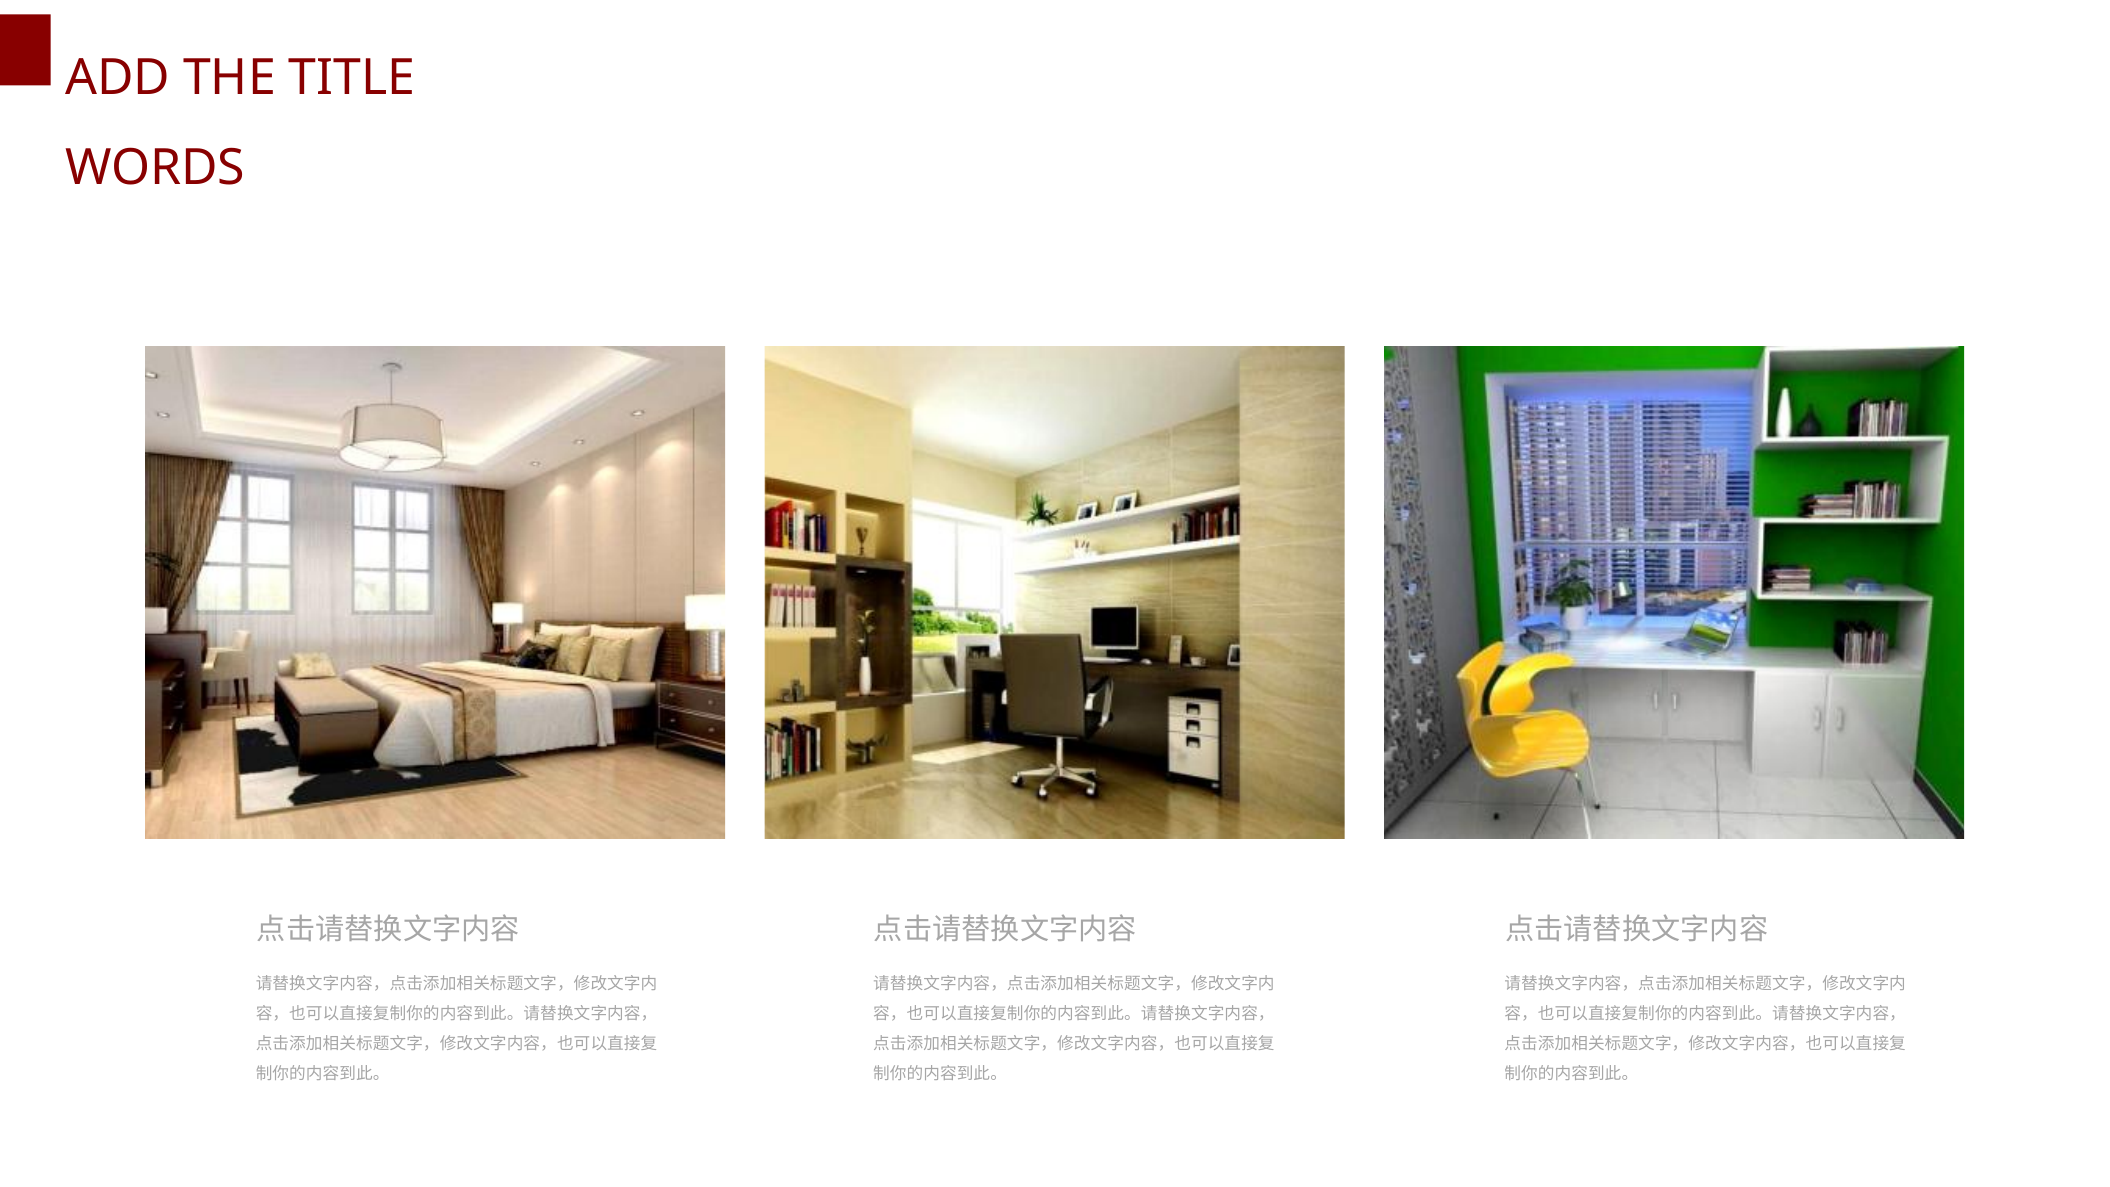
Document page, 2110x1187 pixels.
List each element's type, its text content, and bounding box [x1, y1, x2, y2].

text_box 点击请替换文字内容 [857, 902, 1154, 954]
text_box 点击请替换文字内容 [1488, 902, 1785, 954]
text_box [764, 346, 1346, 840]
text_box [144, 346, 726, 840]
text_box [1383, 346, 1965, 840]
text_box 请替换文字内容，点击添加相关标题文字，修改文字内容，也可以直接复制你的内容到此。请替换文字内容，点击添加相关标题文字，修改文字内容，也可以直接复制你的内容到此。 [856, 954, 1302, 1091]
text_box 请替换文字内容，点击添加相关标题文字，修改文字内容，也可以直接复制你的内容到此。请替换文字内容，点击添加相关标题文字，修改文字内容，也可以直接复制你的内容到此。 [239, 954, 685, 1091]
text_box ADD THE TITLE WORDS [50, 7, 583, 202]
text_box 点击请替换文字内容 [240, 902, 537, 954]
text_box 请替换文字内容，点击添加相关标题文字，修改文字内容，也可以直接复制你的内容到此。请替换文字内容，点击添加相关标题文字，修改文字内容，也可以直接复制你的内容到此。 [1488, 954, 1933, 1091]
